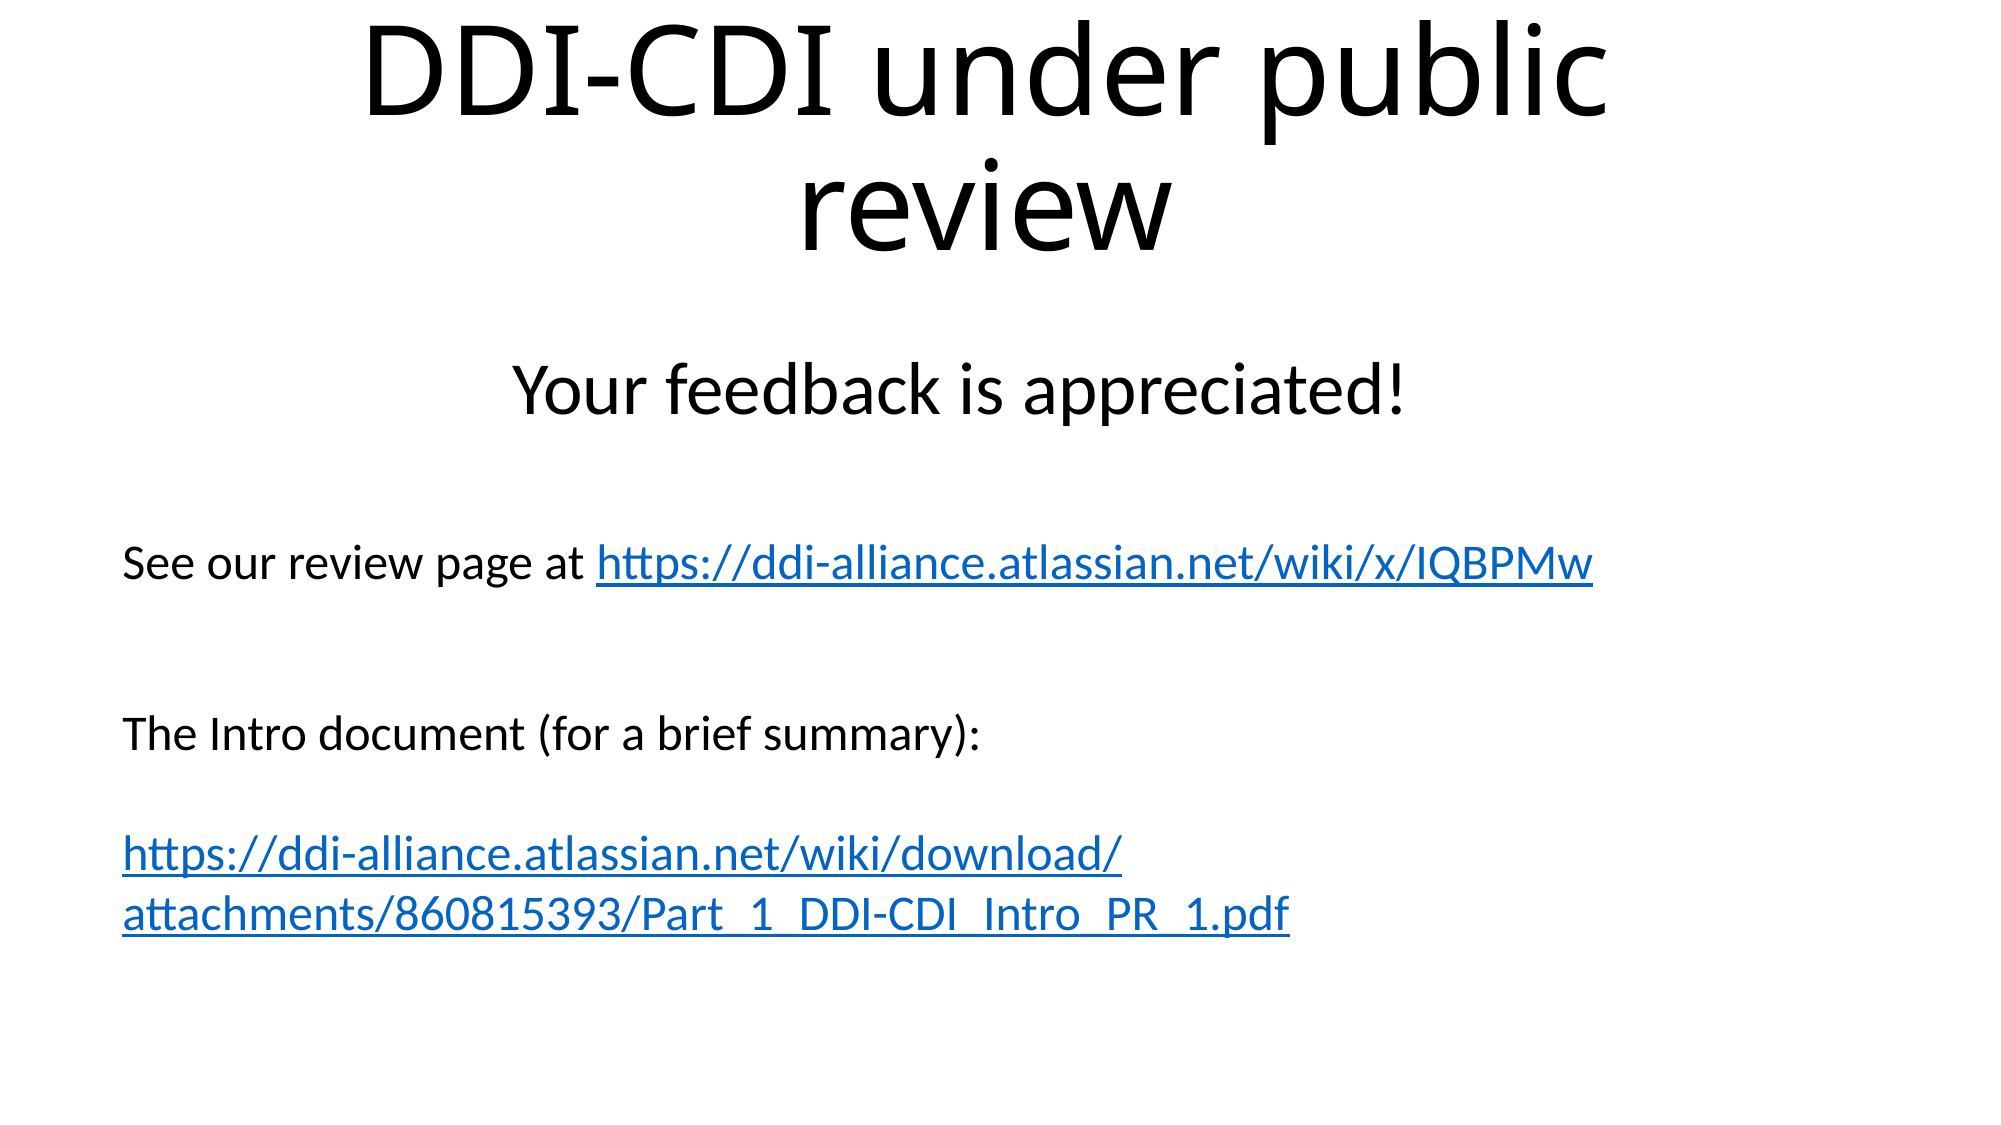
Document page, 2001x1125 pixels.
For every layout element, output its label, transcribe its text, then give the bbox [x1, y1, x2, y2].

text_box The Intro document (for a brief summary): https://ddi-alliance.atlassian.net/wiki/download/ attachments/860815393/Part_1_DDI-CDI_Intro_PR_1.pdf [107, 693, 1735, 1009]
text_box Your feedback is appreciated! [497, 332, 1425, 528]
title DDI-CDI under public review [234, 112, 1735, 286]
subtitle See our review page at https://ddi-alliance.atlassian.net/wiki/x/IQBPMw [107, 529, 1959, 801]
